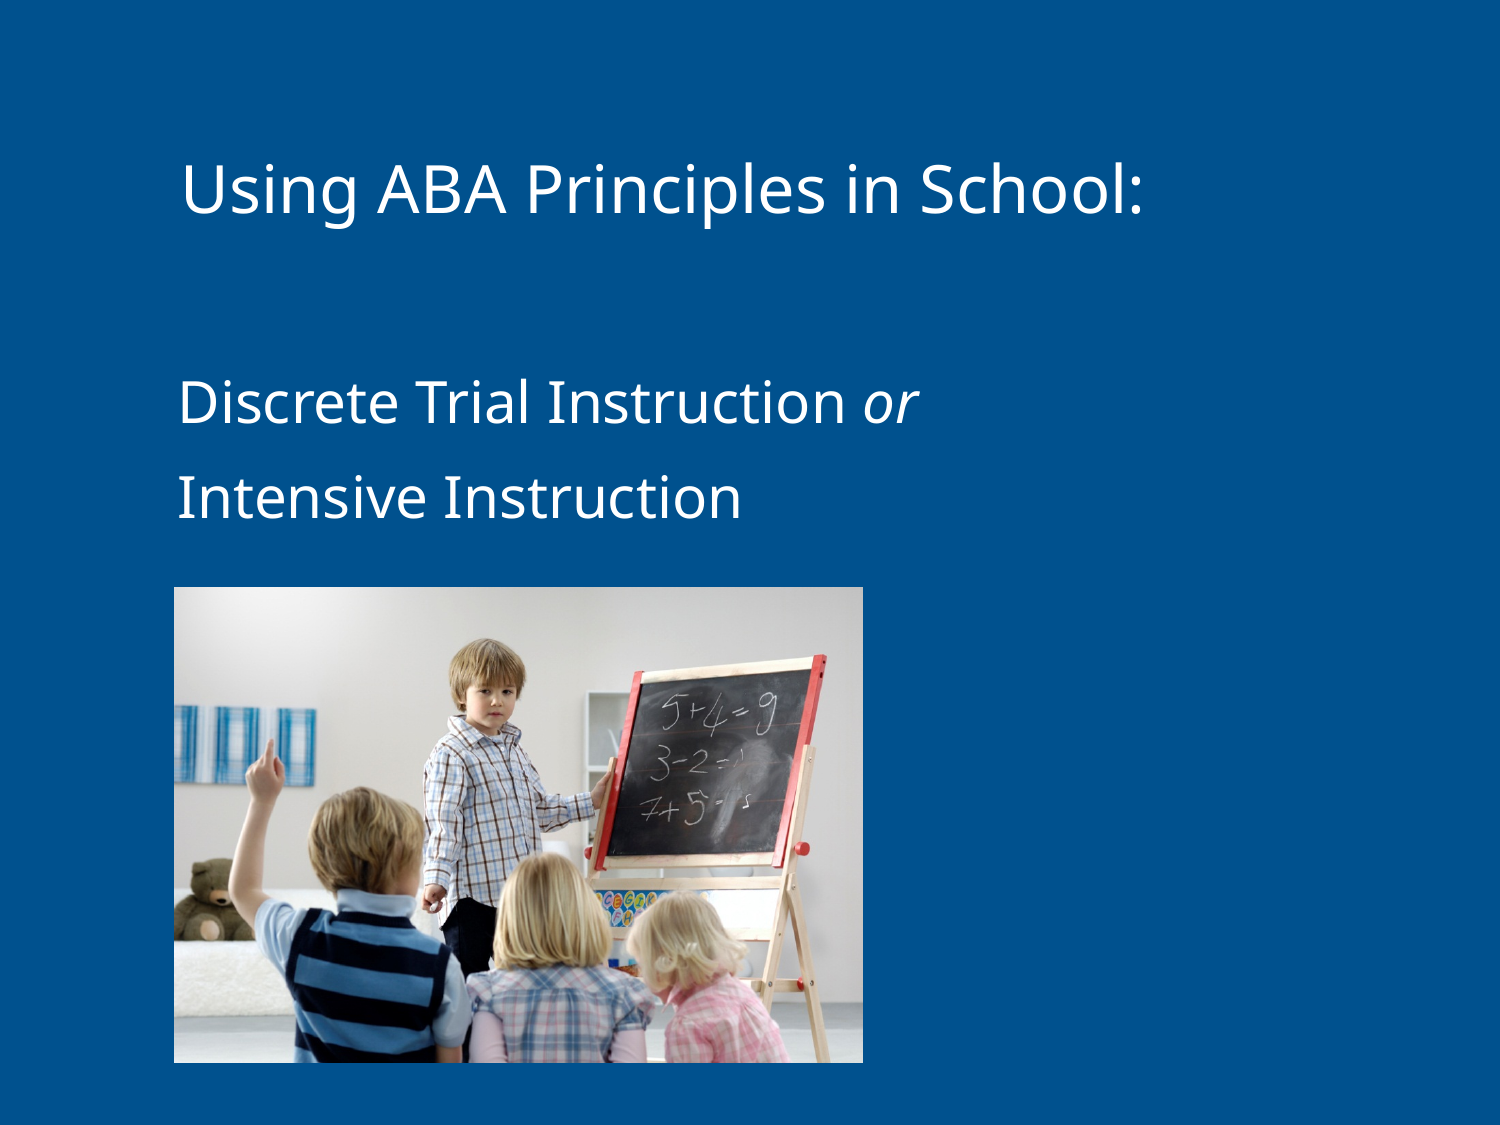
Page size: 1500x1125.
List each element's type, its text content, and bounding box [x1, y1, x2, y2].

list Discrete Trial Instruction or Intensive Instruction [162, 162, 1332, 828]
picture [174, 586, 864, 1063]
title Using ABA Principles in School: [165, 110, 1335, 263]
